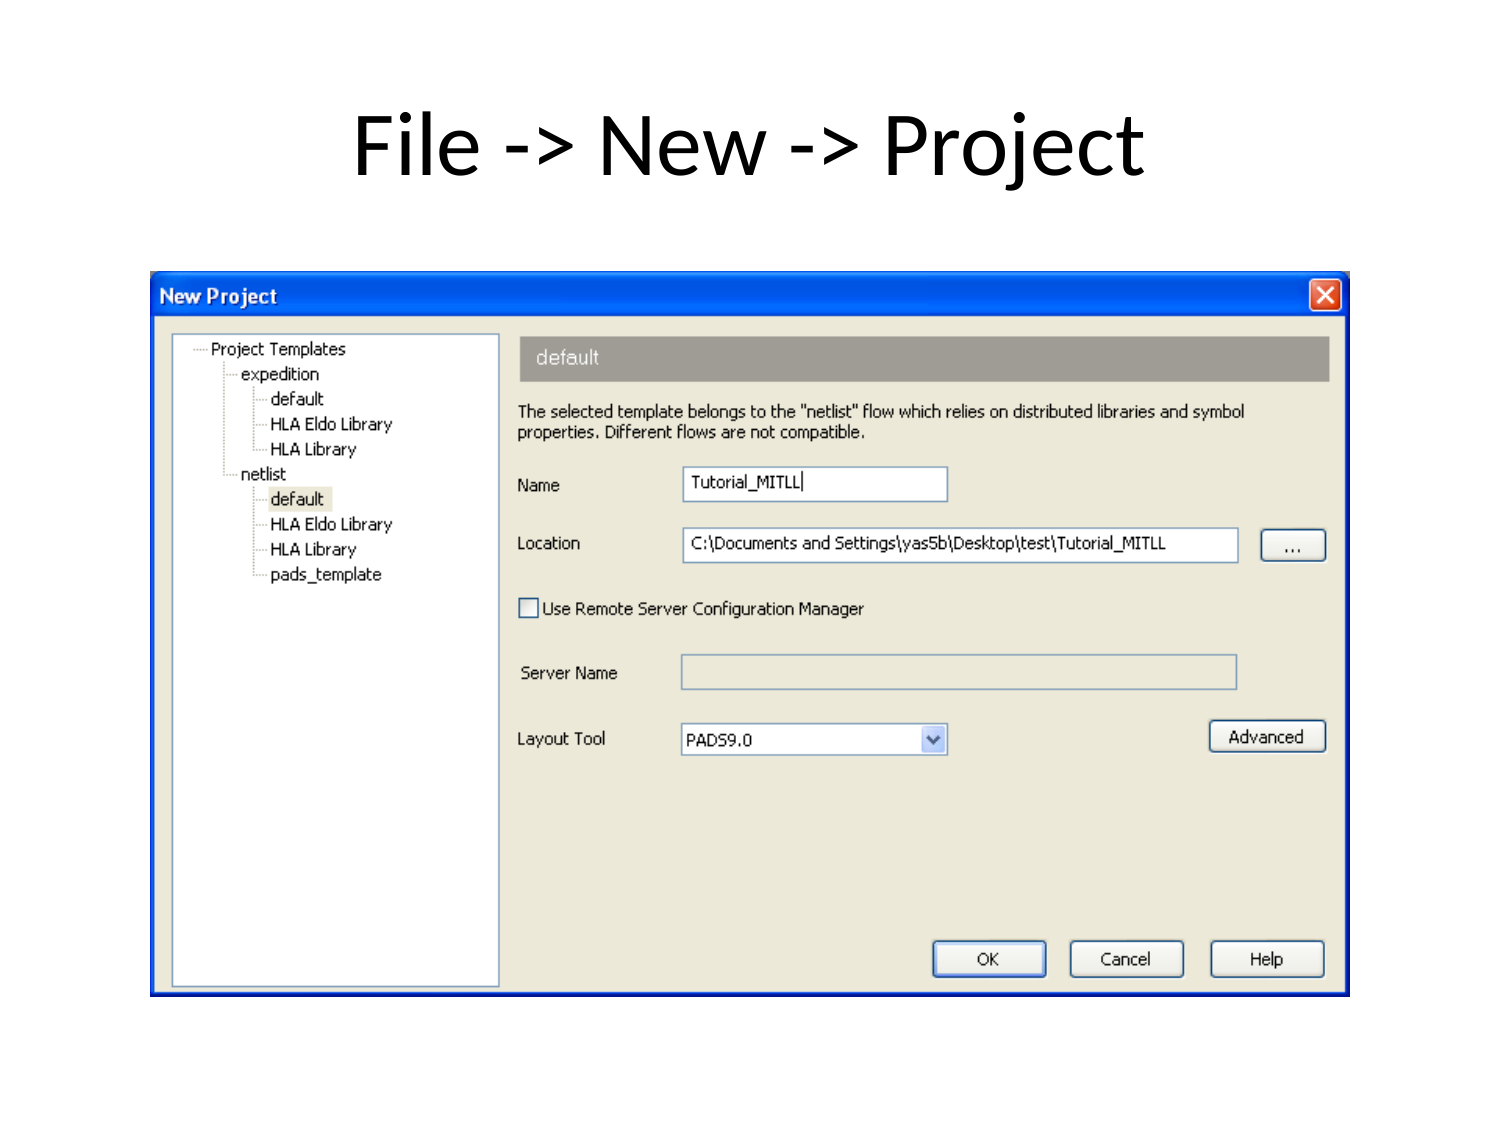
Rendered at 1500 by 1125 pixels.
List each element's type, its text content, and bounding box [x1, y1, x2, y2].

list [149, 270, 1351, 997]
title File -> New -> Project [75, 45, 1425, 233]
